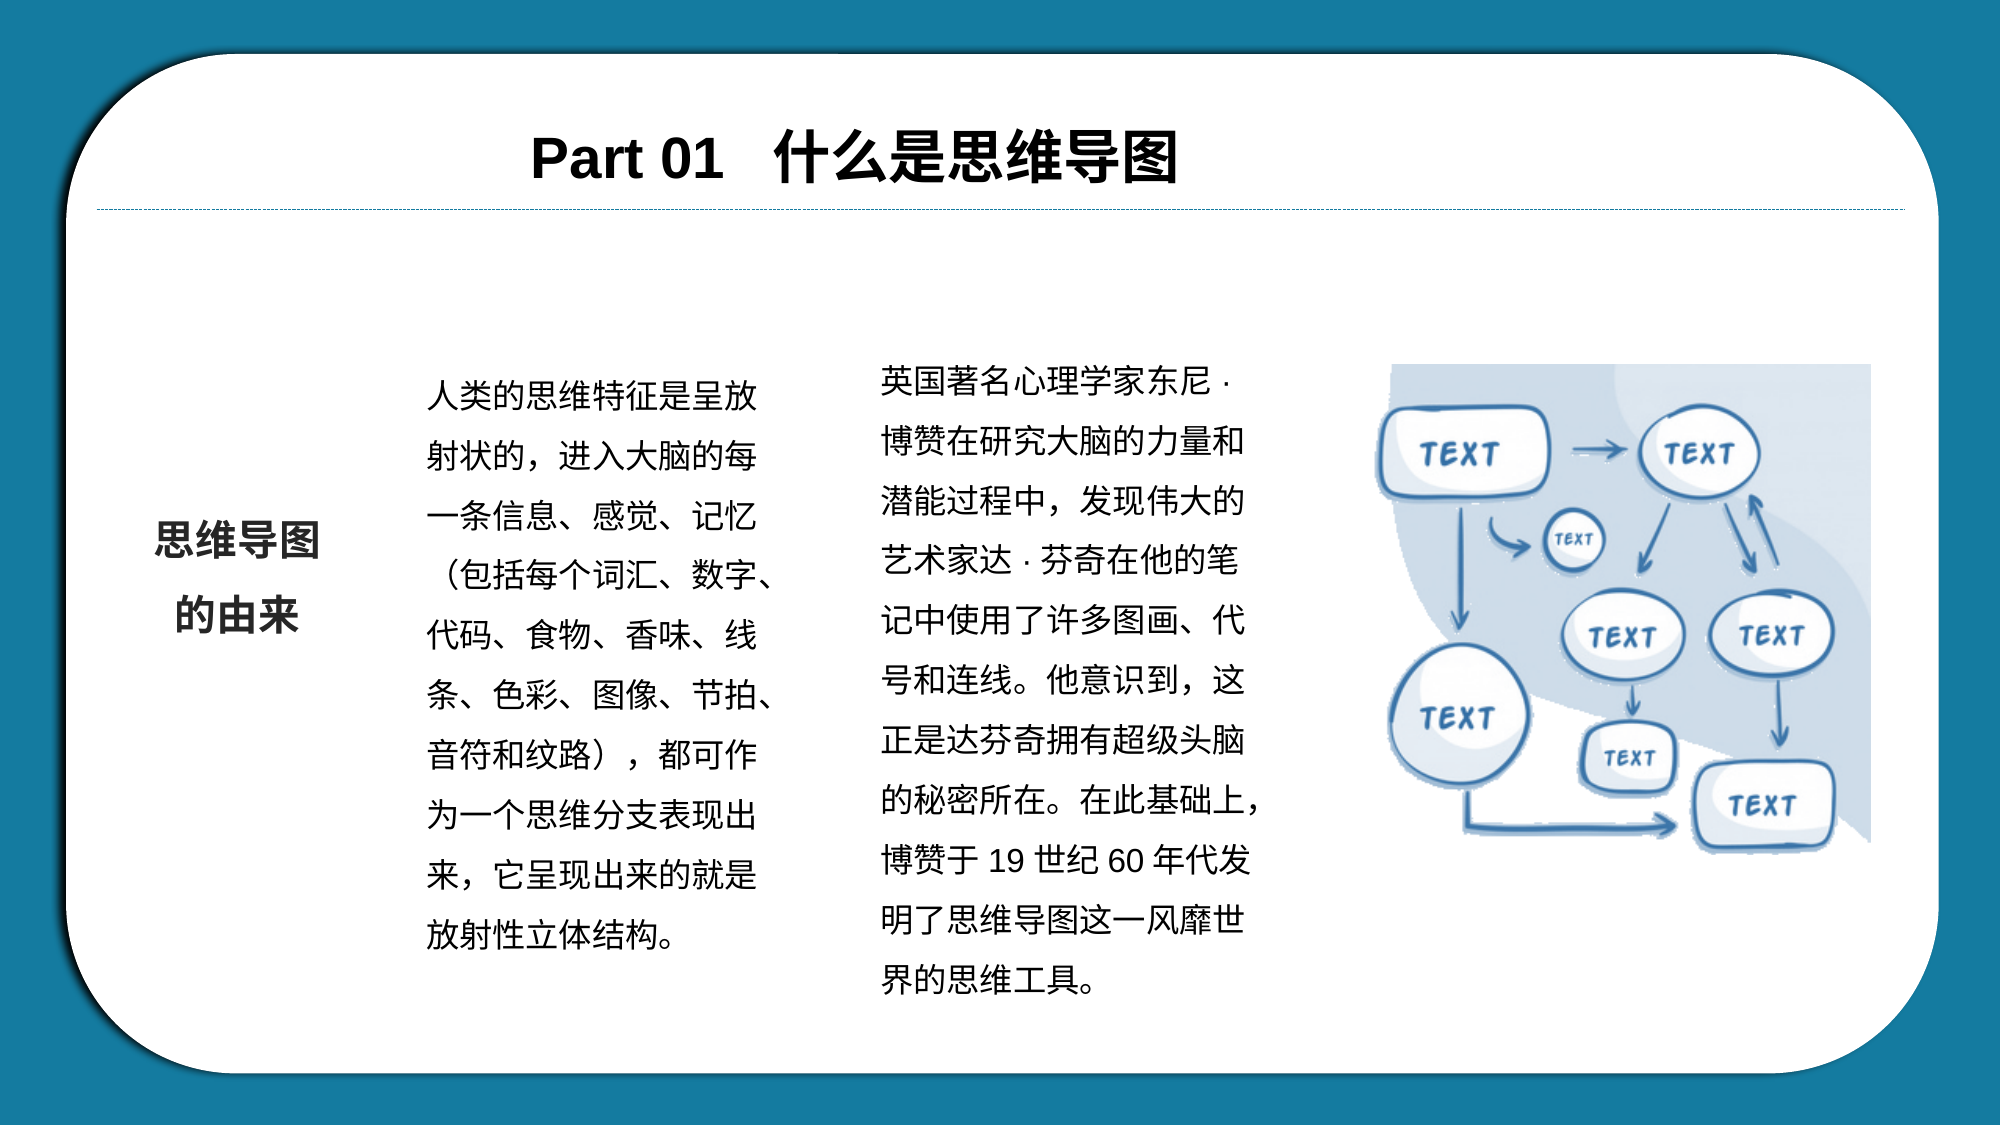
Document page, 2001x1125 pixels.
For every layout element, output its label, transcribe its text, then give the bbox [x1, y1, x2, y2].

picture [1342, 364, 1871, 855]
text_box 英国著名心理学家东尼·博赞在研究大脑的力量和潜能过程中，发现伟大的艺术家达·芬奇在他的笔记中使用了许多图画、代号和连线。他意识到，这正是达芬奇拥有超级头脑的秘密所在。在此基础上，博赞于19世纪60年代发明了思维导图这一风靡世界的思维工具。 [865, 332, 1276, 1007]
text_box 人类的思维特征是呈放射状的，进入大脑的每一条信息、感觉、记忆（包括每个词汇、数字、代码、食物、香味、线条、色彩、图像、节拍、音符和纹路），都可作为一个思维分支表现出来，它呈现出来的就是放射性立体结构。 [411, 347, 803, 962]
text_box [96, 112, 1905, 210]
text_box 思维导图的由来 [126, 481, 349, 647]
